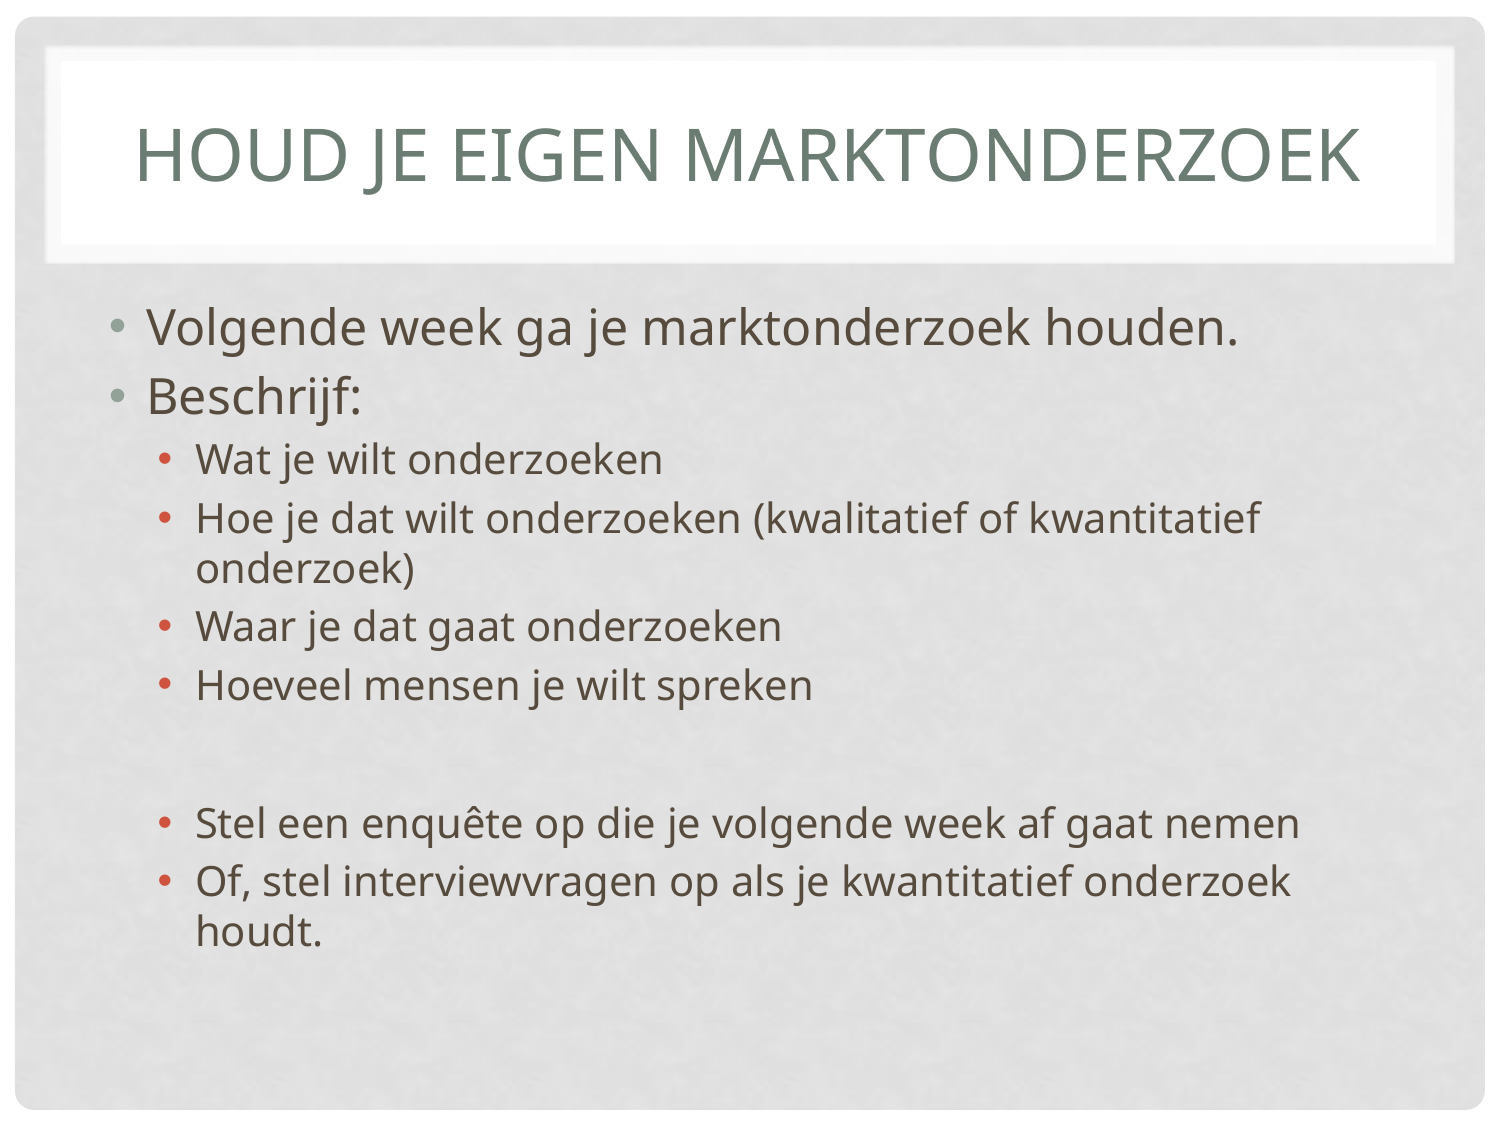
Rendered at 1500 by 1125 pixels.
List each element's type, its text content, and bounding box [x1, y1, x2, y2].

list Volgende week ga je marktonderzoek houden. Beschrijf: Wat je wilt onderzoeken Hoe je dat wilt onderzoeken (kwalitatief of kwantitatief onderzoek) Waar je dat gaat onderzoeken Hoeveel mensen je wilt spreken Stel een enquête op die je volgende week af gaat nemen Of, stel interviewvragen op als je kwantitatief onderzoek houdt. [75, 287, 1425, 1005]
title Houd je eigen marktonderzoek [69, 66, 1425, 238]
